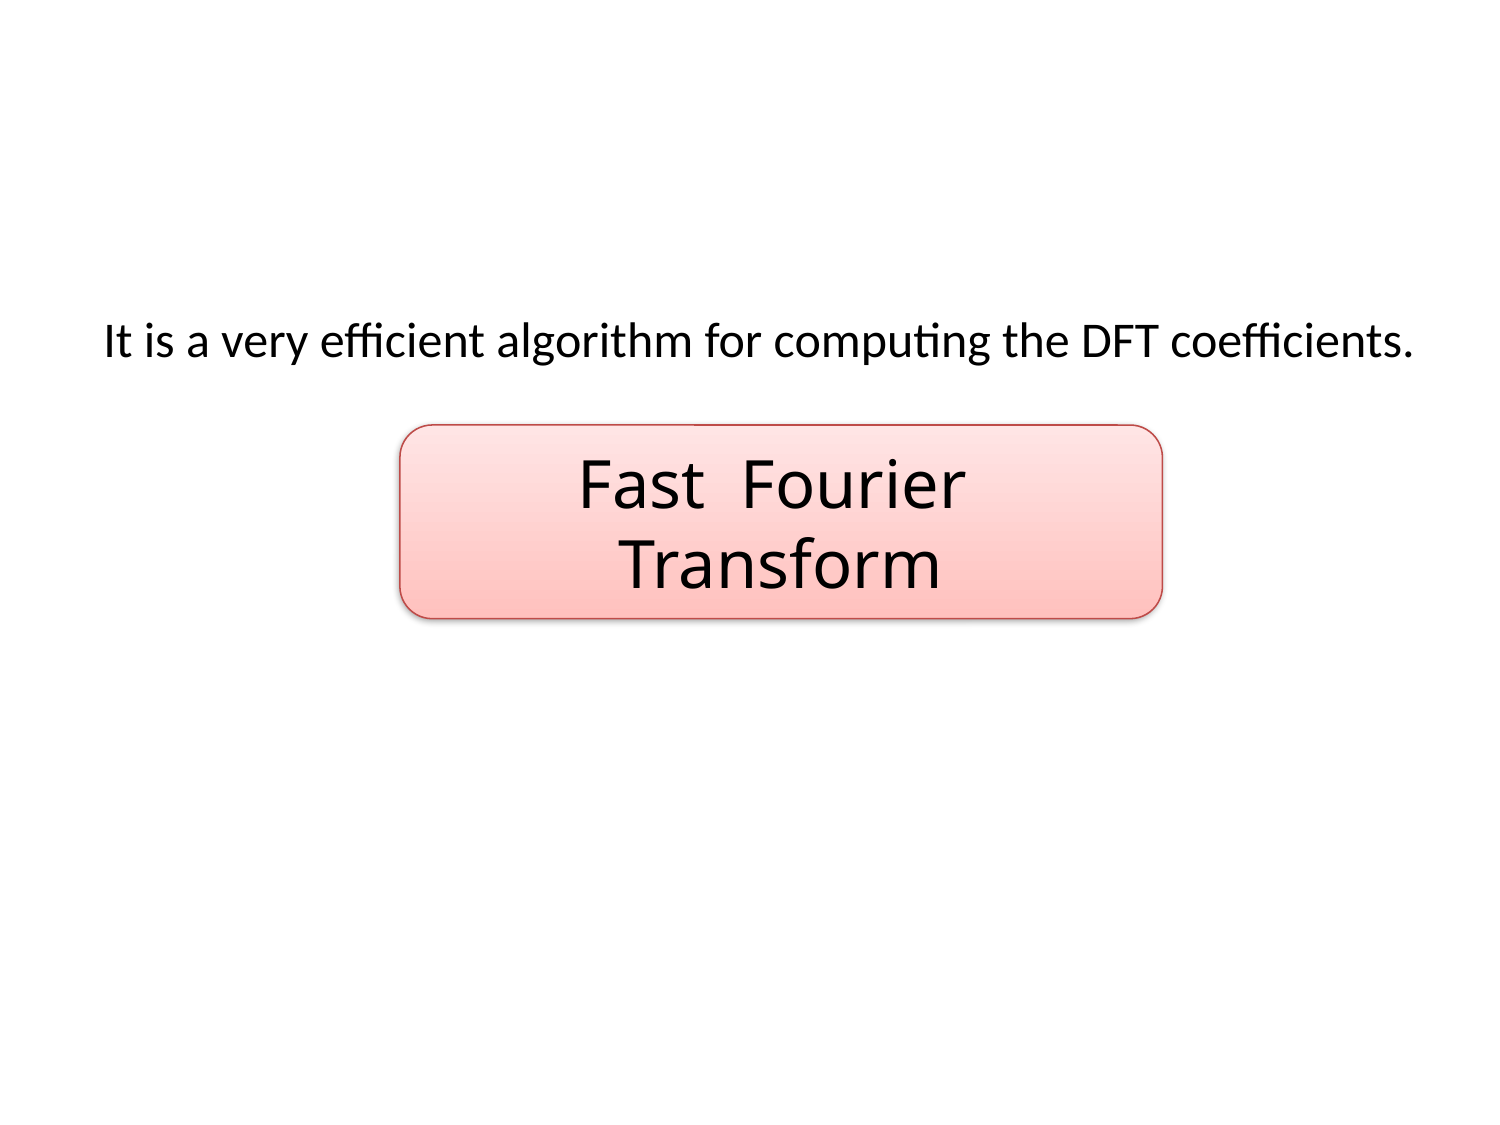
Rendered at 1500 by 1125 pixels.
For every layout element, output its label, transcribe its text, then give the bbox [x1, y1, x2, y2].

text_box It is a very efficient algorithm for computing the DFT coefficients. [88, 299, 1430, 375]
text_box Fast Fourier Transform [399, 424, 1164, 620]
